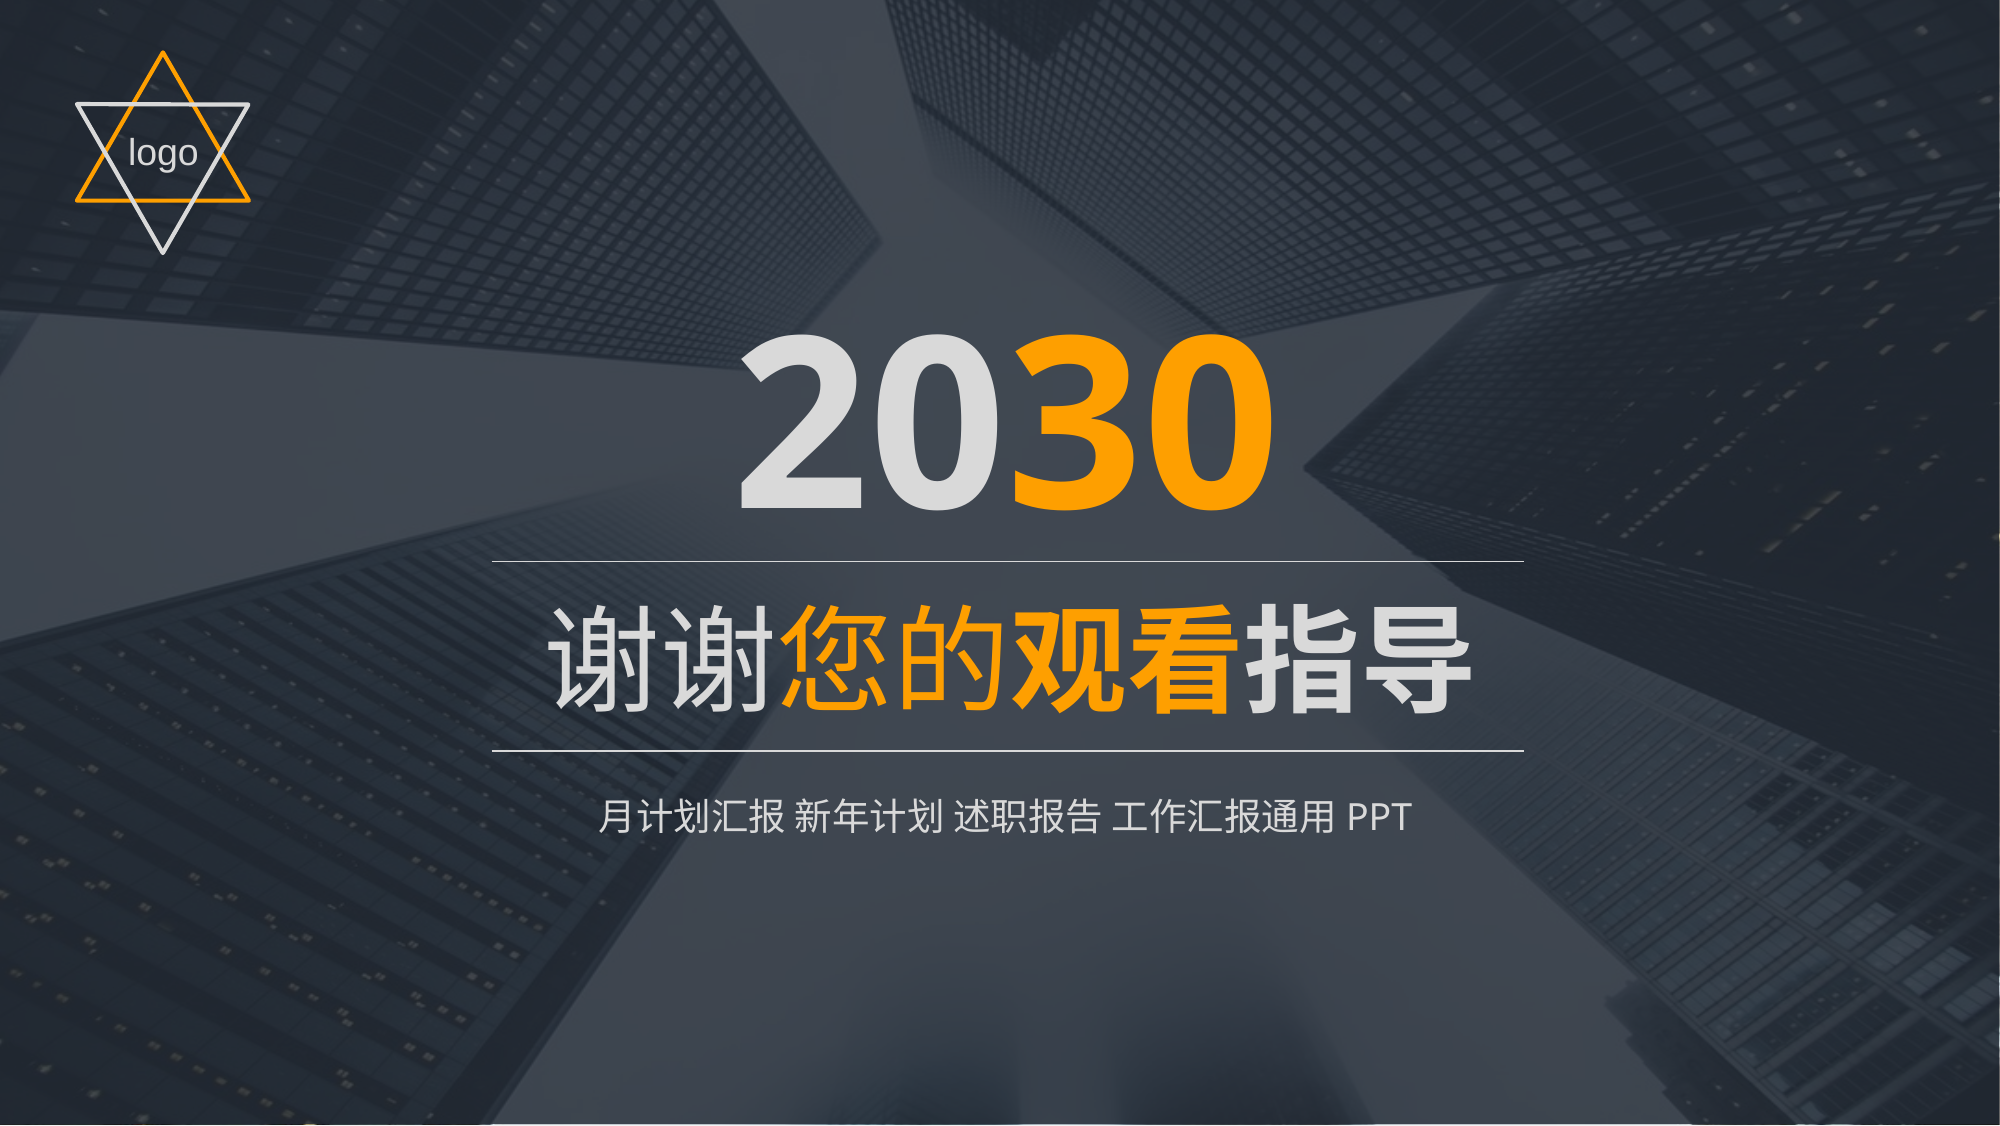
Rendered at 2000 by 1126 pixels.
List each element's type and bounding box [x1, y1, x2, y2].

picture [0, 0, 2000, 1126]
text_box [76, 52, 259, 228]
text_box [491, 260, 1525, 752]
